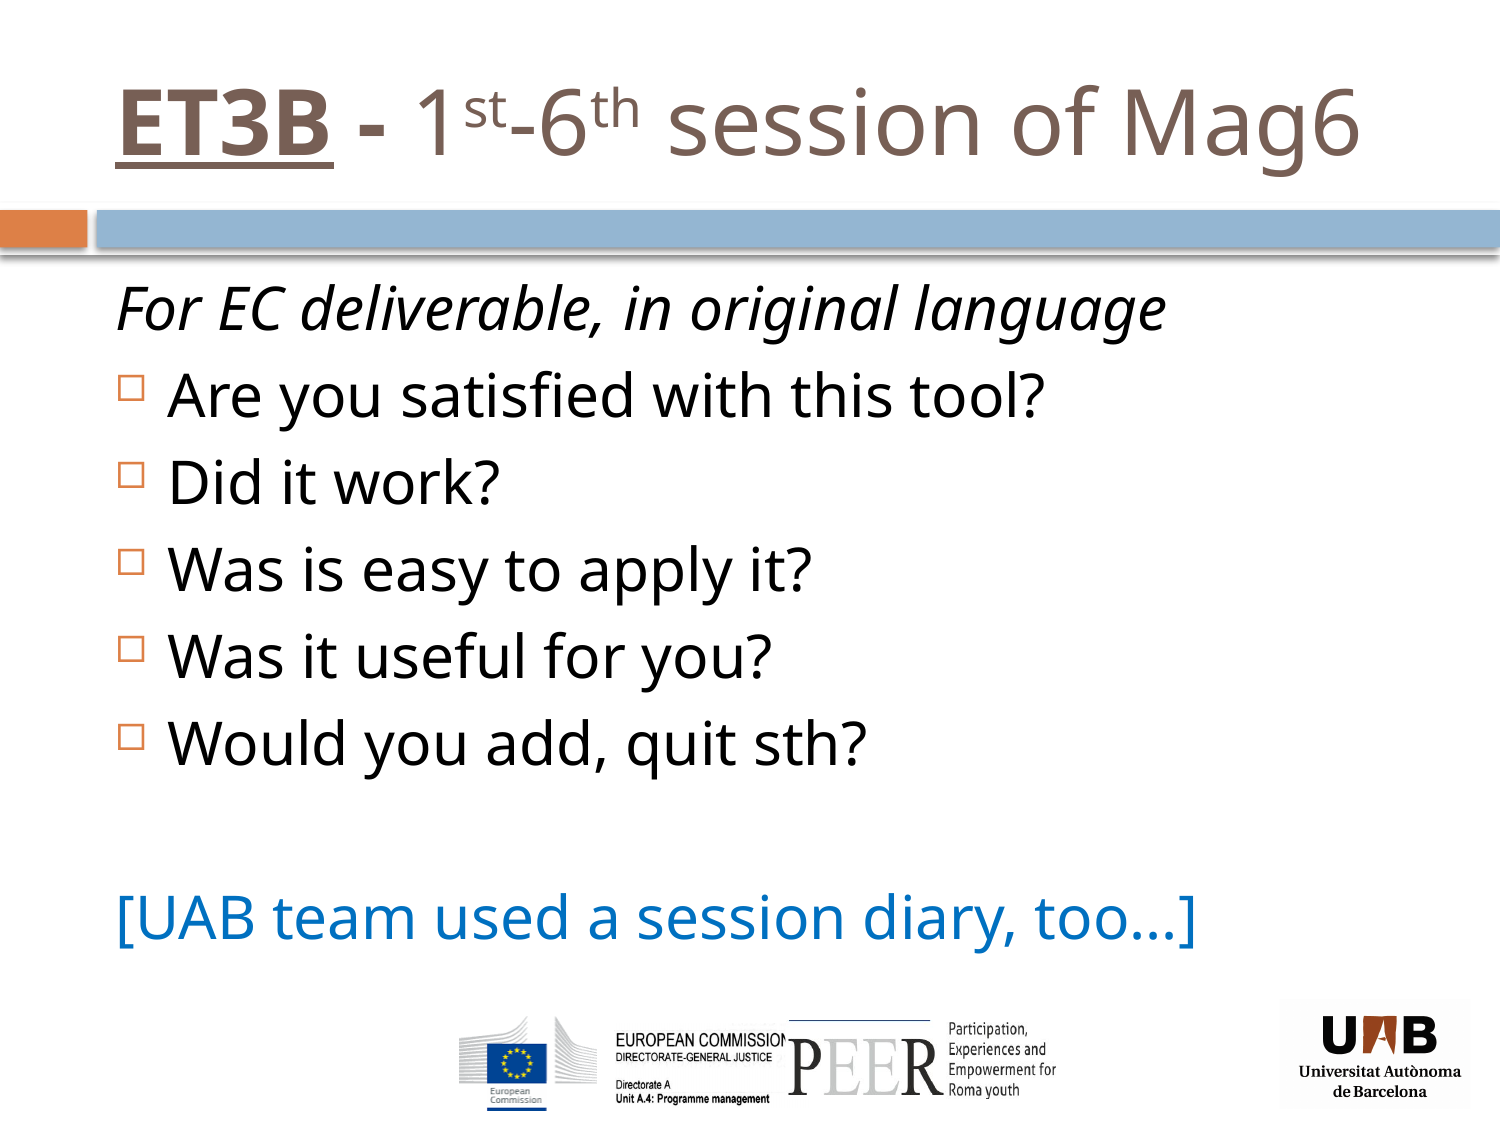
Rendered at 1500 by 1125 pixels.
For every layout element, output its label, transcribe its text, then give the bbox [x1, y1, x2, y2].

picture [459, 1016, 597, 1111]
picture [785, 1020, 1057, 1099]
list For EC deliverable, in original language Are you satisfied with this tool? Did it work? Was is easy to apply it? Was it useful for you? Would you add, quit sth? [UAB team used a session diary, too...] [100, 262, 1438, 1000]
title ET3B - 1st-6th session of Mag6 [100, 37, 1438, 200]
picture [1279, 999, 1471, 1109]
